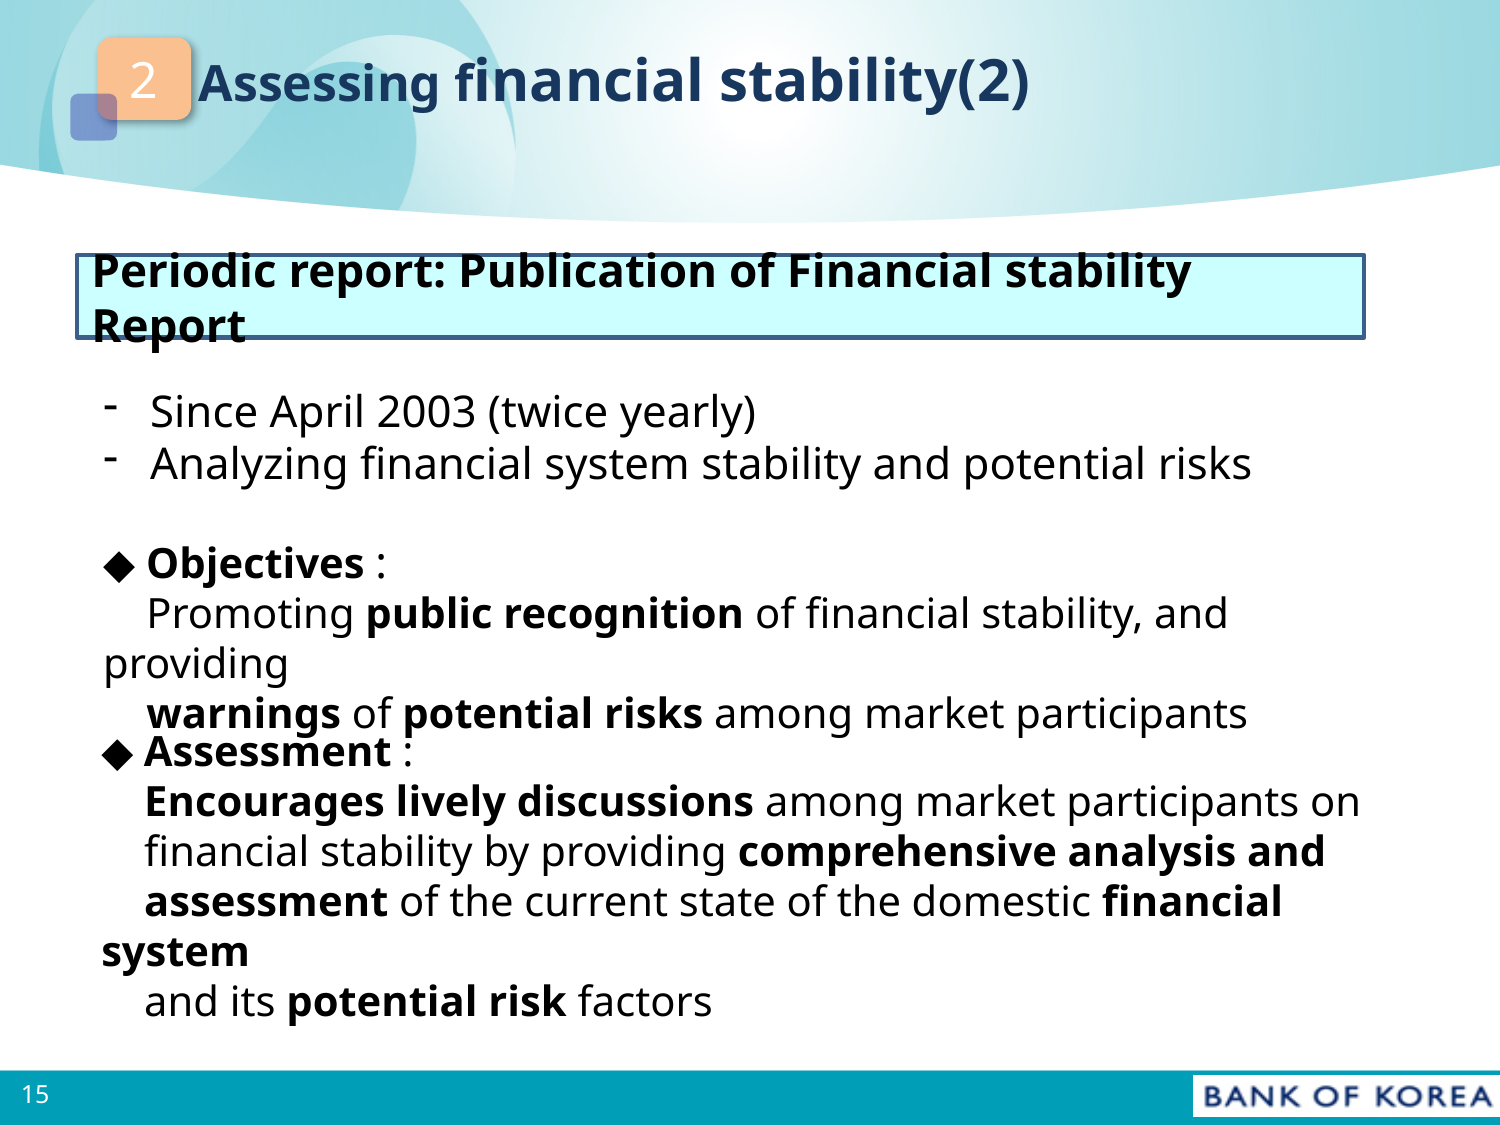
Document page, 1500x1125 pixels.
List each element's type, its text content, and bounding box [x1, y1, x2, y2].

picture [0, 0, 1500, 1125]
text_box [70, 35, 1298, 141]
text_box Since April 2003 (twice yearly) Analyzing financial system stability and potential risks [88, 349, 1418, 496]
slide_number 14 [5, 1065, 356, 1125]
text_box ◆ Objectives : Promoting public recognition of financial stability, and providing warnings of potential risks among market participants [88, 527, 1433, 745]
text_box Periodic report: Publication of Financial stability Report [75, 253, 1366, 340]
text_box ◆ Assessment : Encourages lively discussions among market participants on financial stability by providing comprehensive analysis and assessment of the current state of the domestic financial system and its potential risk factors [86, 715, 1435, 1033]
